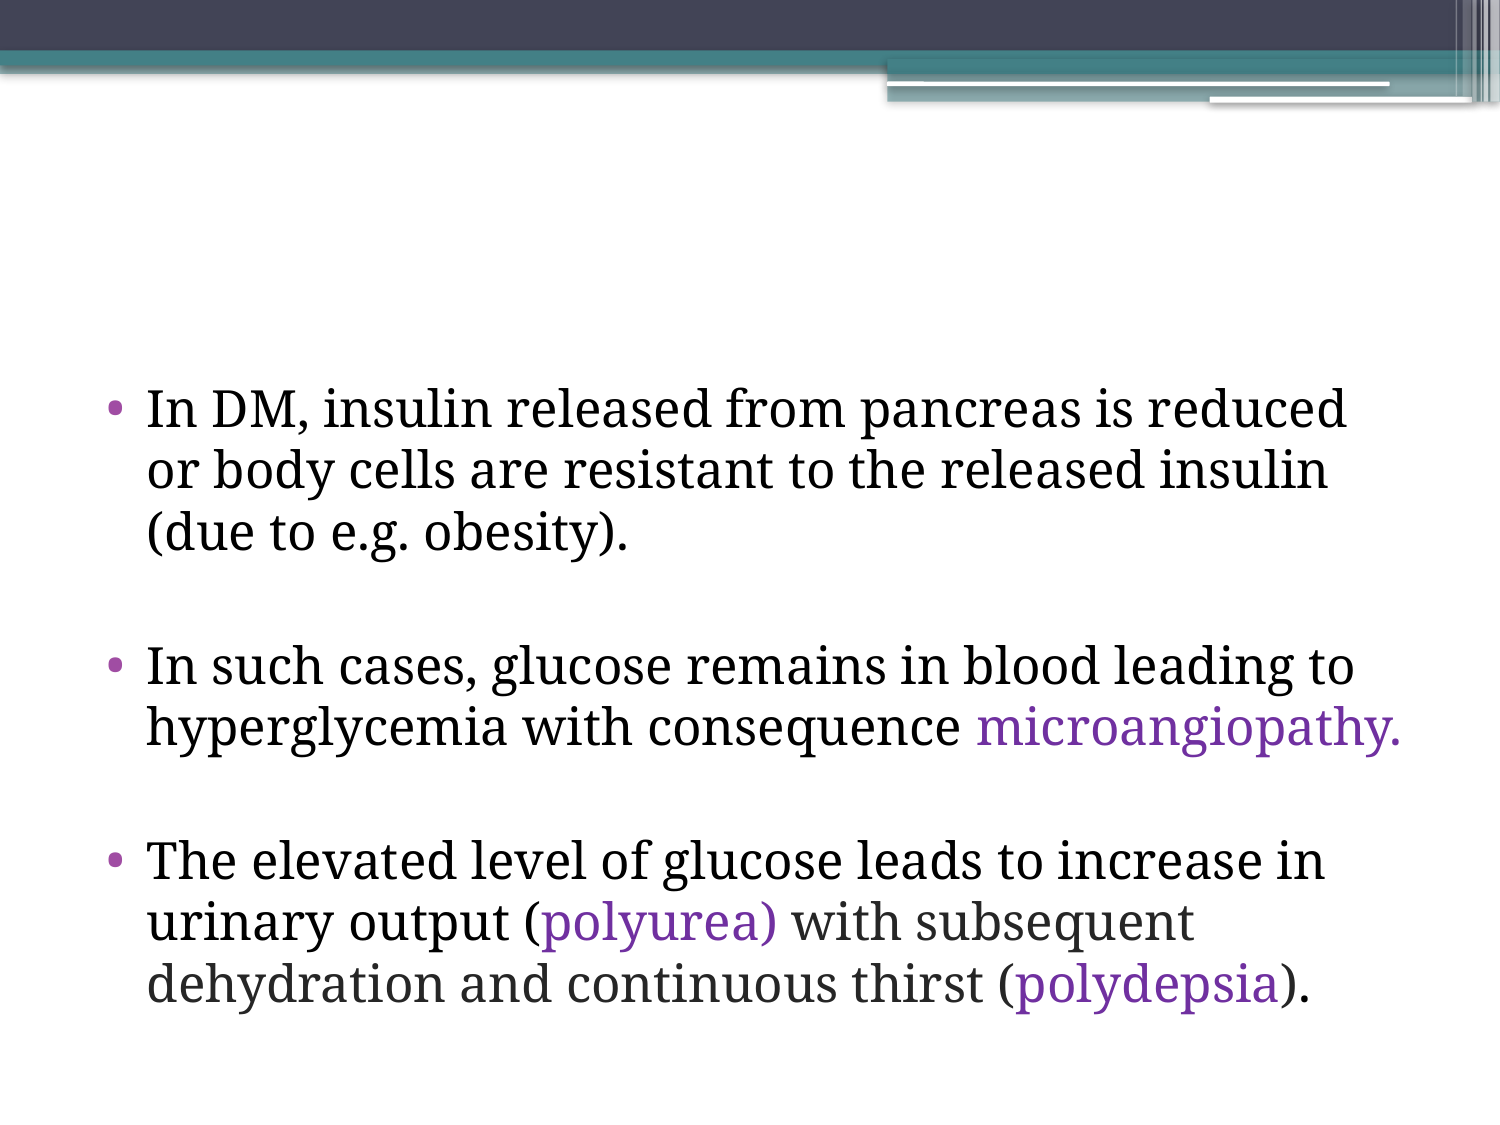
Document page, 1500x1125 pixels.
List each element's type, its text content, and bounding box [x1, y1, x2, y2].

list In DM, insulin released from pancreas is reduced or body cells are resistant to the released insulin (due to e.g. obesity). In such cases, glucose remains in blood leading to hyperglycemia with consequence microangiopathy. The elevated level of glucose leads to increase in urinary output (polyurea) with subsequent dehydration and continuous thirst (polydepsia). [75, 368, 1425, 1079]
